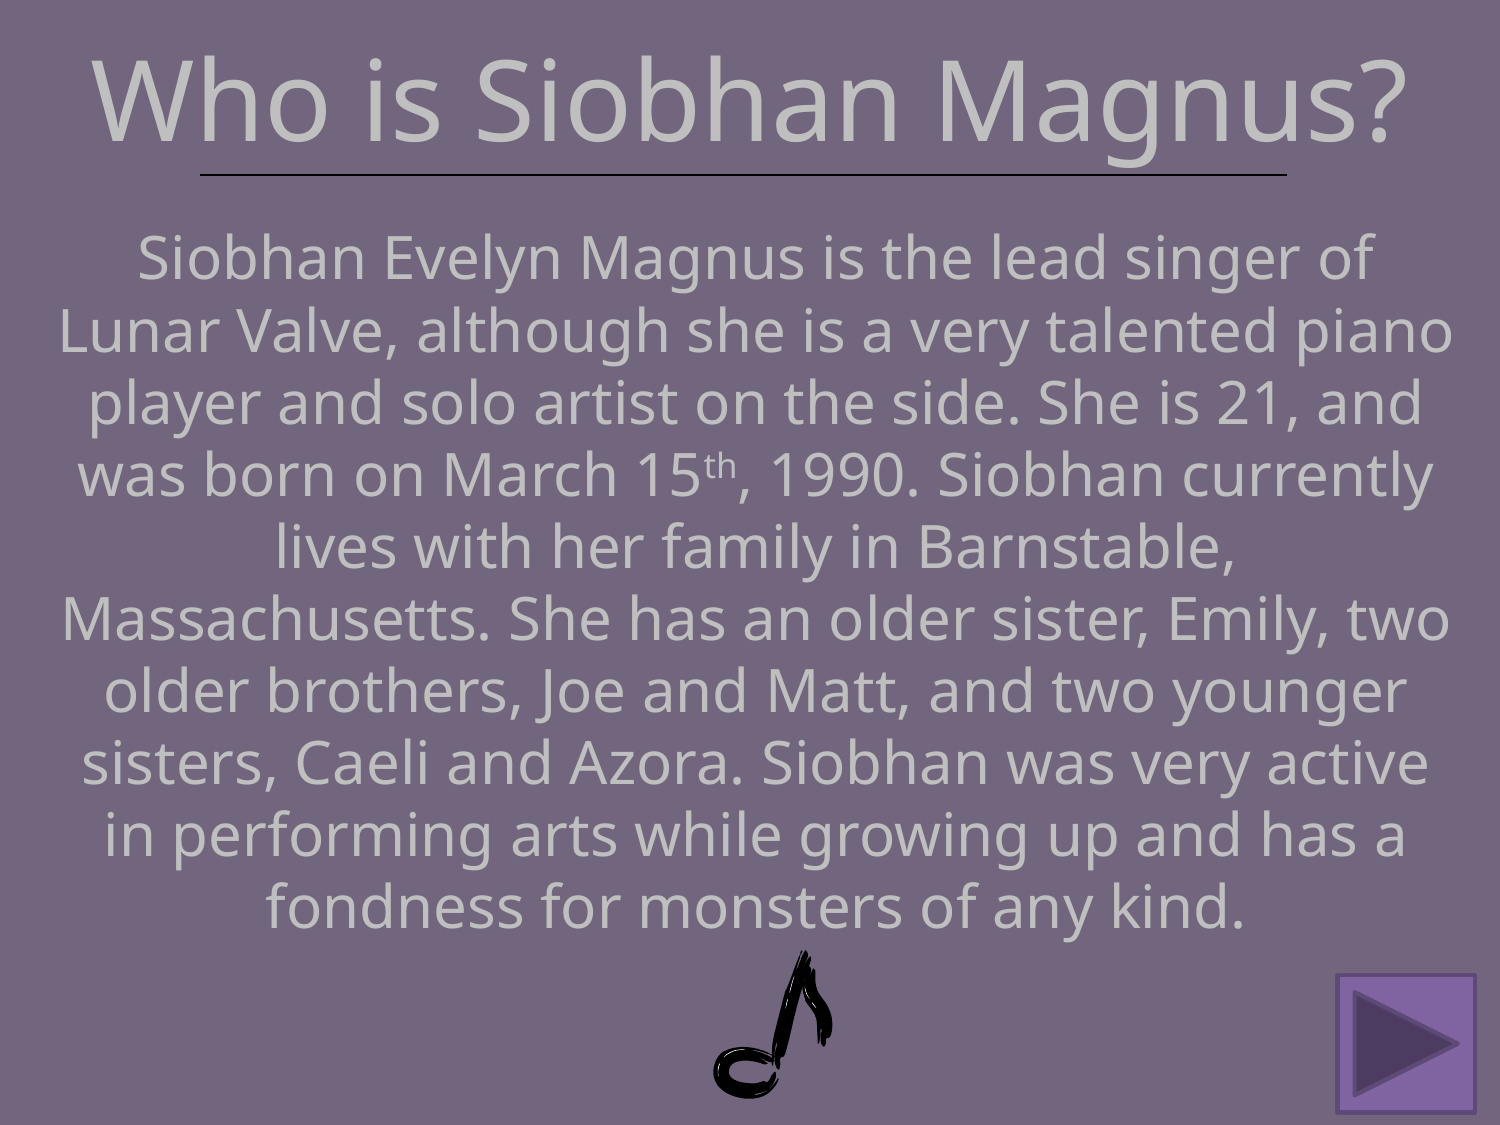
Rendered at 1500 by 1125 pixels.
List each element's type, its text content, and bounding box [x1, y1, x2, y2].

picture [712, 949, 833, 1100]
text_box [1335, 973, 1477, 1115]
title Who is Siobhan Magnus? [75, 3, 1425, 191]
list Siobhan Evelyn Magnus is the lead singer of Lunar Valve, although she is a very talented piano player and solo artist on the side. She is 21, and was born on March 15th, 1990. Siobhan currently lives with her family in Barnstable, Massachusetts. She has an older sister, Emily, two older brothers, Joe and Matt, and two younger sisters, Caeli and Azora. Siobhan was very active in performing arts while growing up and has a fondness for monsters of any kind. [37, 212, 1475, 955]
